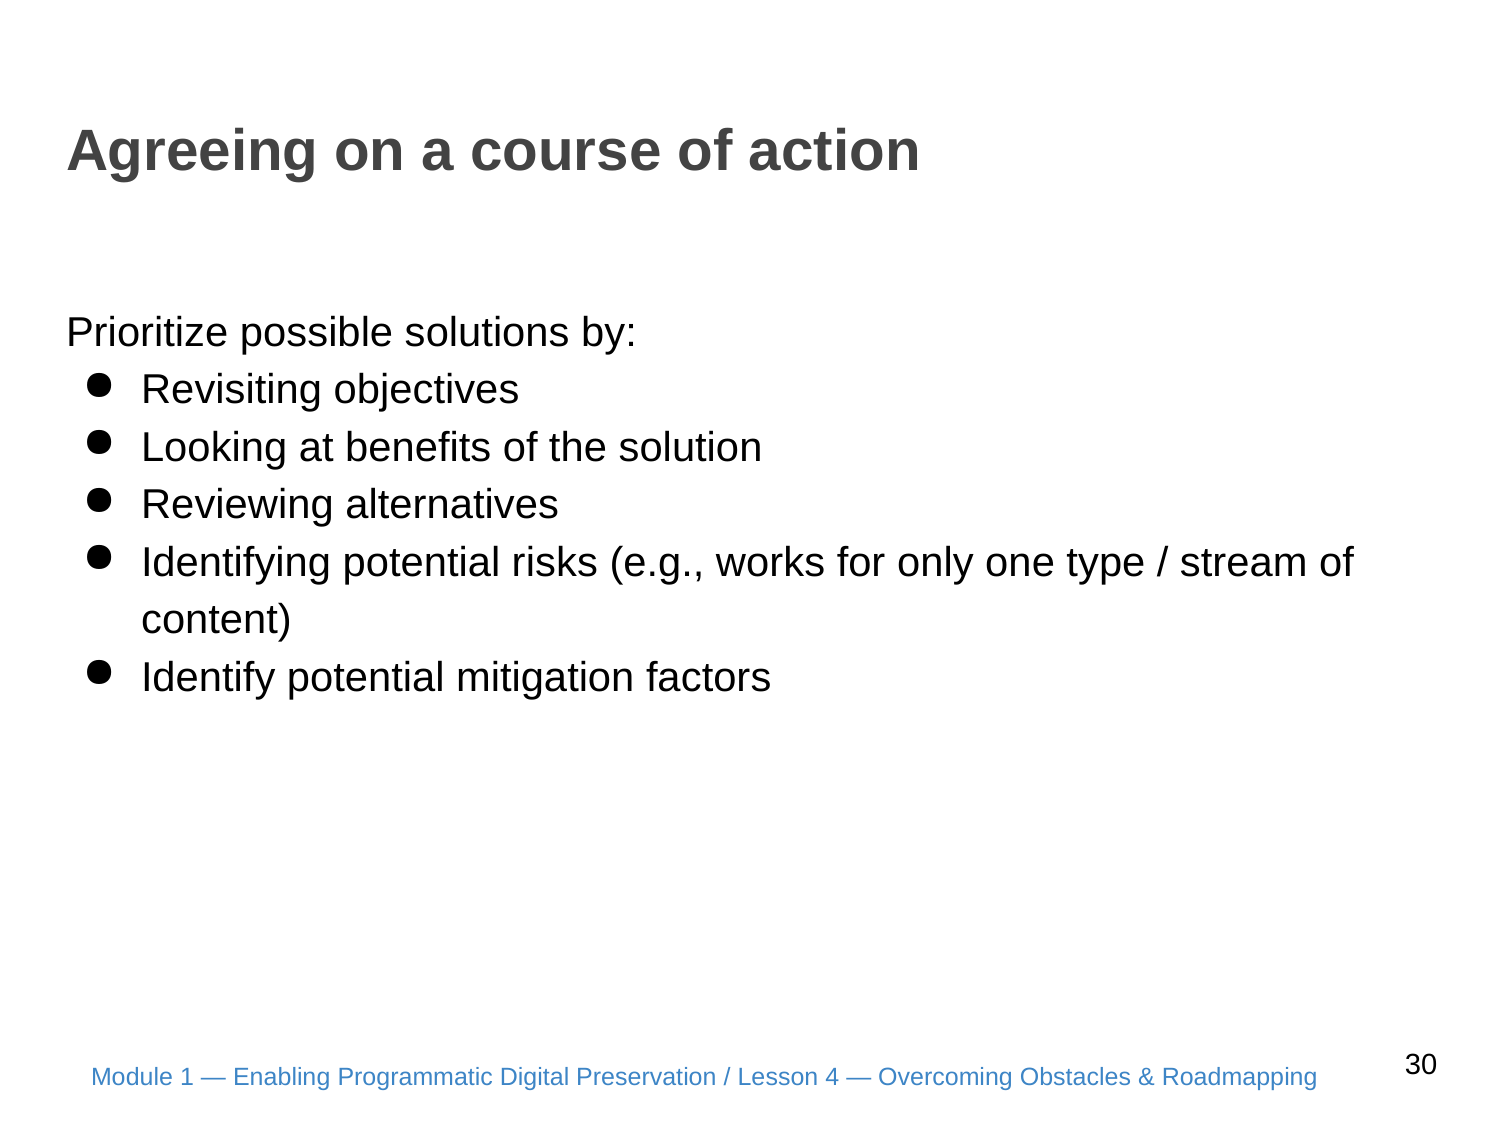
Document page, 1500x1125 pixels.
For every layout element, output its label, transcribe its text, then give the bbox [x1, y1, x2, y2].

slide_number 30 [1389, 1019, 1480, 1106]
list Prioritize possible solutions by: Revisiting objectives Looking at benefits of the solution Reviewing alternatives Identifying potential risks (e.g., works for only one type / stream of content) Identify potential mitigation factors [51, 282, 1449, 1000]
text_box Module 1 — Enabling Programmatic Digital Preservation / Lesson 4 — Overcoming Obstacles & Roadmapping [76, 1044, 1433, 1105]
title Agreeing on a course of action [51, 97, 1449, 223]
